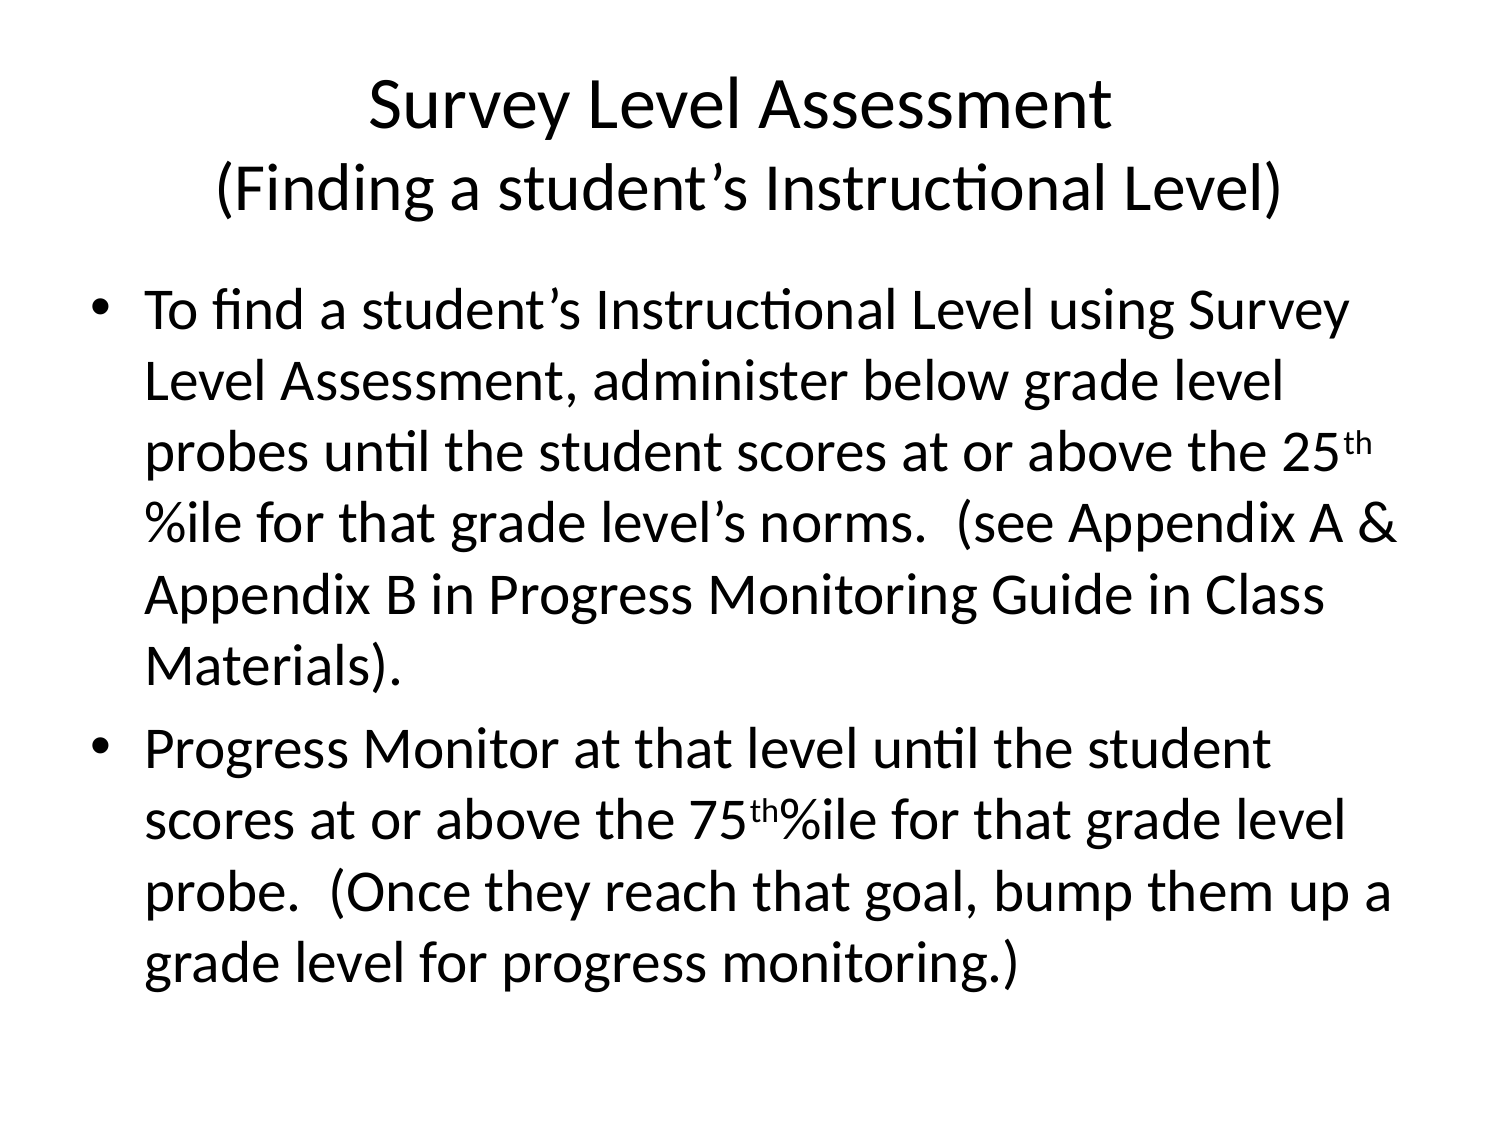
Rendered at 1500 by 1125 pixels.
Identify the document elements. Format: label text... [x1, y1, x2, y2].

list To find a student’s Instructional Level using Survey Level Assessment, administer below grade level probes until the student scores at or above the 25th%ile for that grade level’s norms. (see Appendix A & Appendix B in Progress Monitoring Guide in Class Materials). Progress Monitor at that level until the student scores at or above the 75th%ile for that grade level probe. (Once they reach that goal, bump them up a grade level for progress monitoring.) [75, 262, 1425, 1005]
title Survey Level Assessment (Finding a student’s Instructional Level) [75, 45, 1425, 233]
